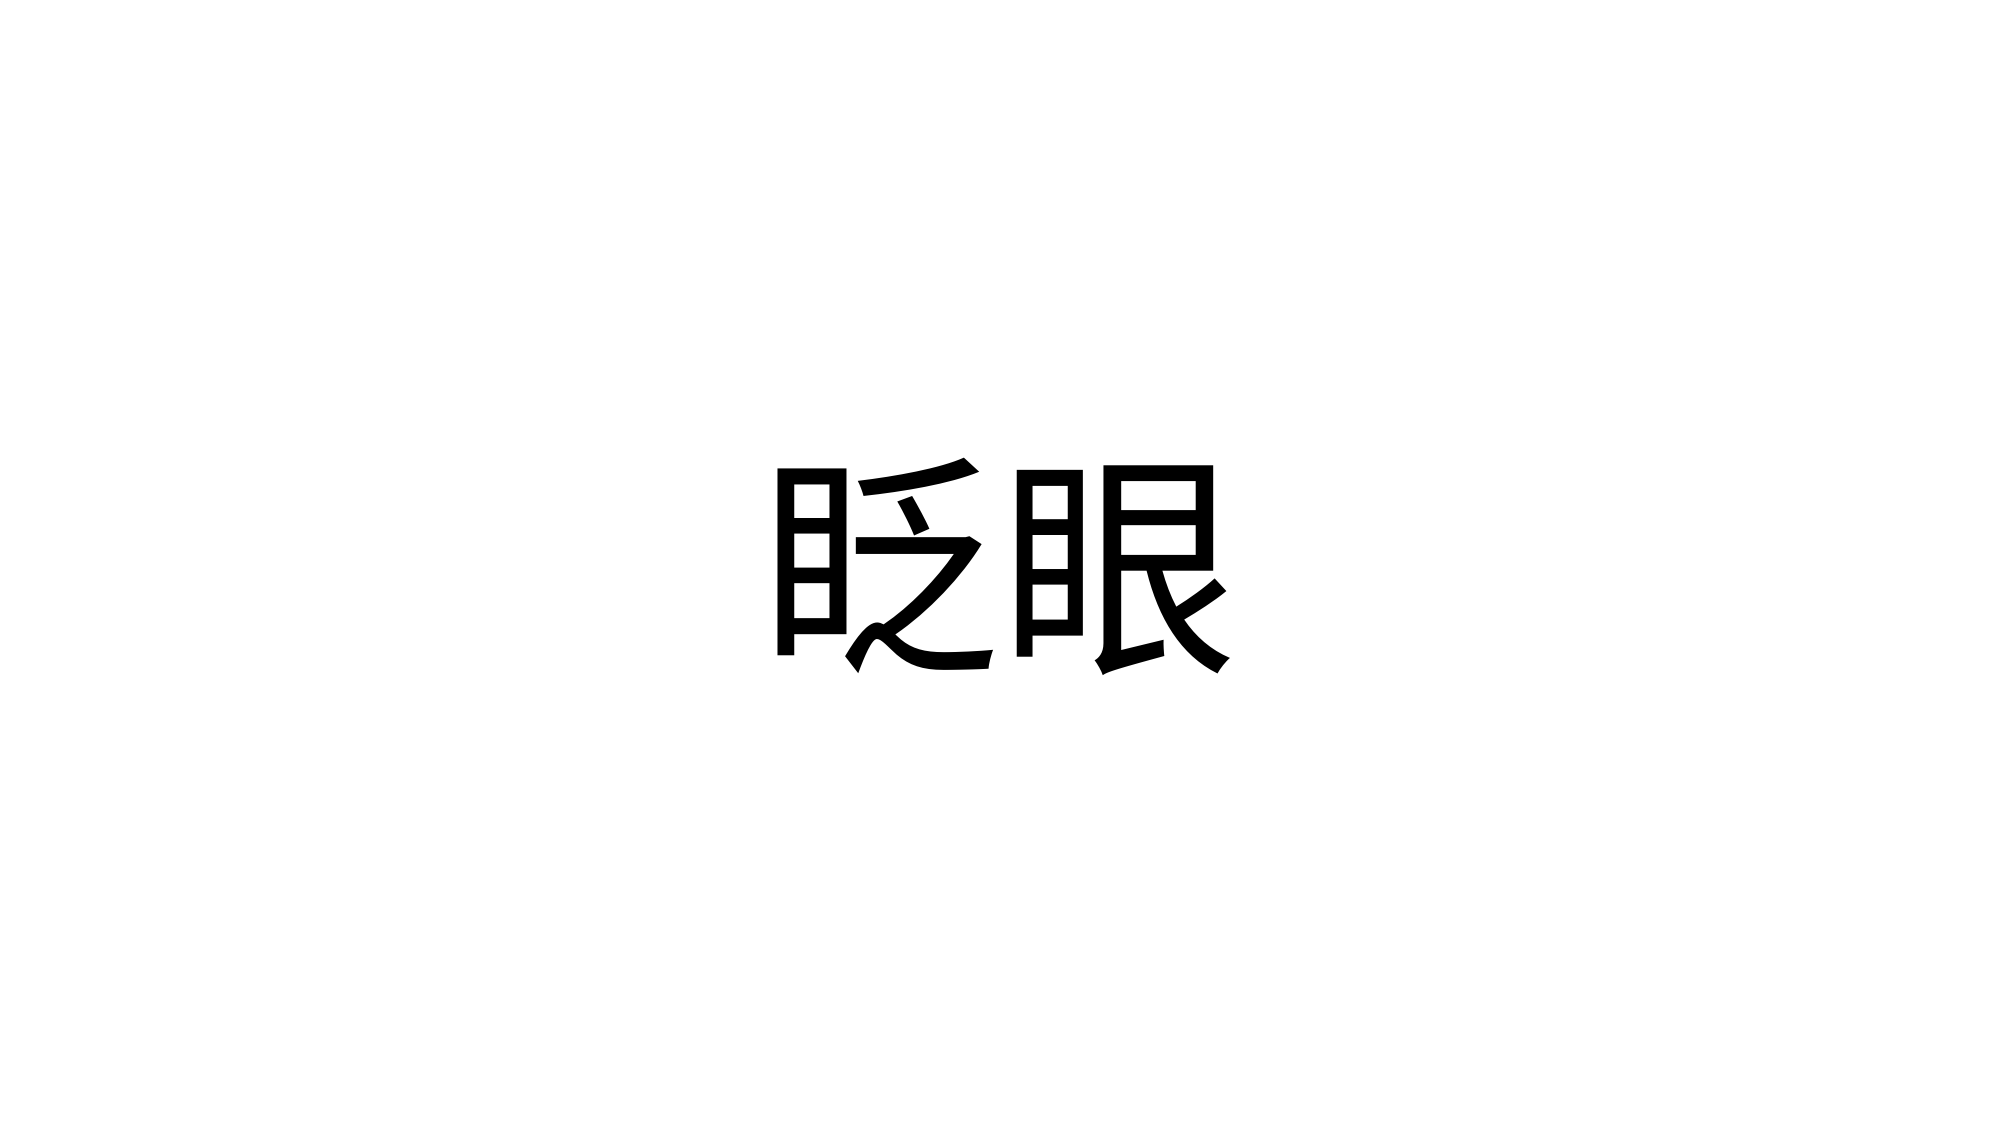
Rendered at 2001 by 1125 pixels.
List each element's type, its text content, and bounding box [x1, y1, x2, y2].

text_box 眨眼 [500, 409, 1500, 712]
